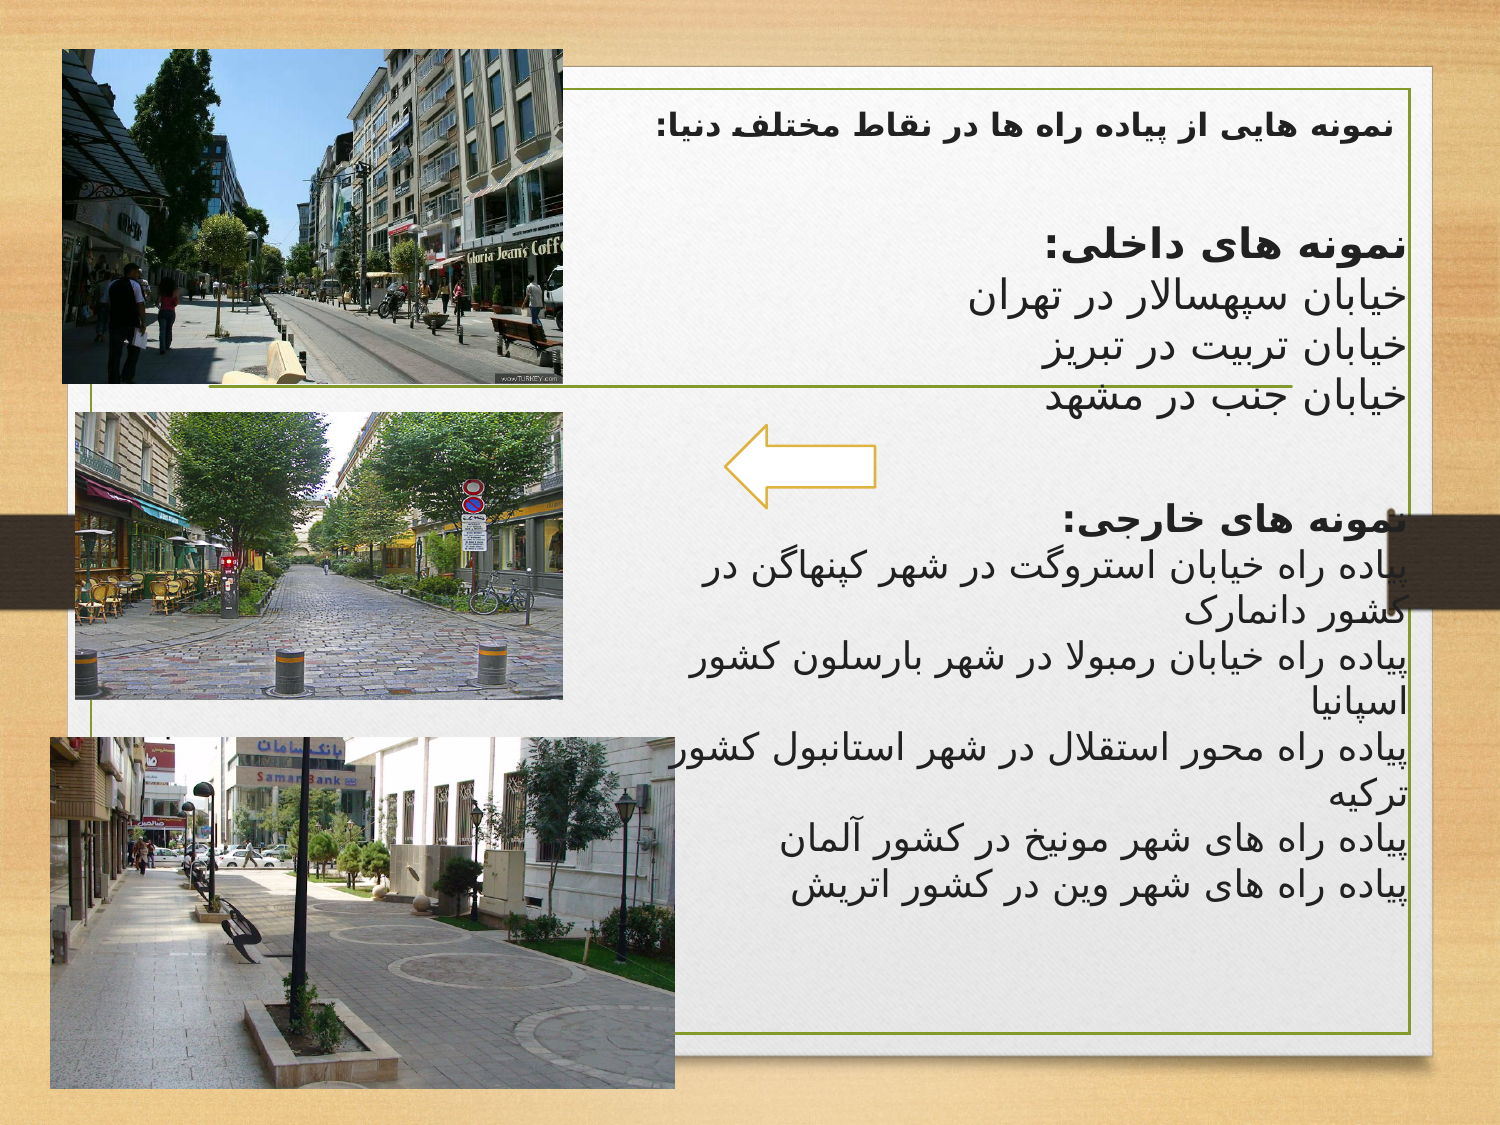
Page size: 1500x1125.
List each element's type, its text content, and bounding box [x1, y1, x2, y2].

text_box [724, 425, 877, 487]
text_box نمونه هایی از پیاده راه ها در نقاط مختلف دنیا: [624, 74, 1411, 150]
text_box نمونه های خارجی: پیاده راه خیابان استروگت در شهر کپنهاگن در کشور دانمارک پیاده راه خیابان رمبولا در شهر بارسلون کشور اسپانیا پیاده راه محور استقلال در شهر استانبول کشور ترکیه پیاده راه های شهر مونیخ در کشور آلمان پیاده راه های شهر وین در کشور اتریش [612, 487, 1424, 913]
picture [0, 0, 1500, 1125]
text_box نمونه های داخلی: خیابان سپهسالار در تهران خیابان تربیت در تبریز خیابان جنب در مشهد [637, 187, 1424, 425]
